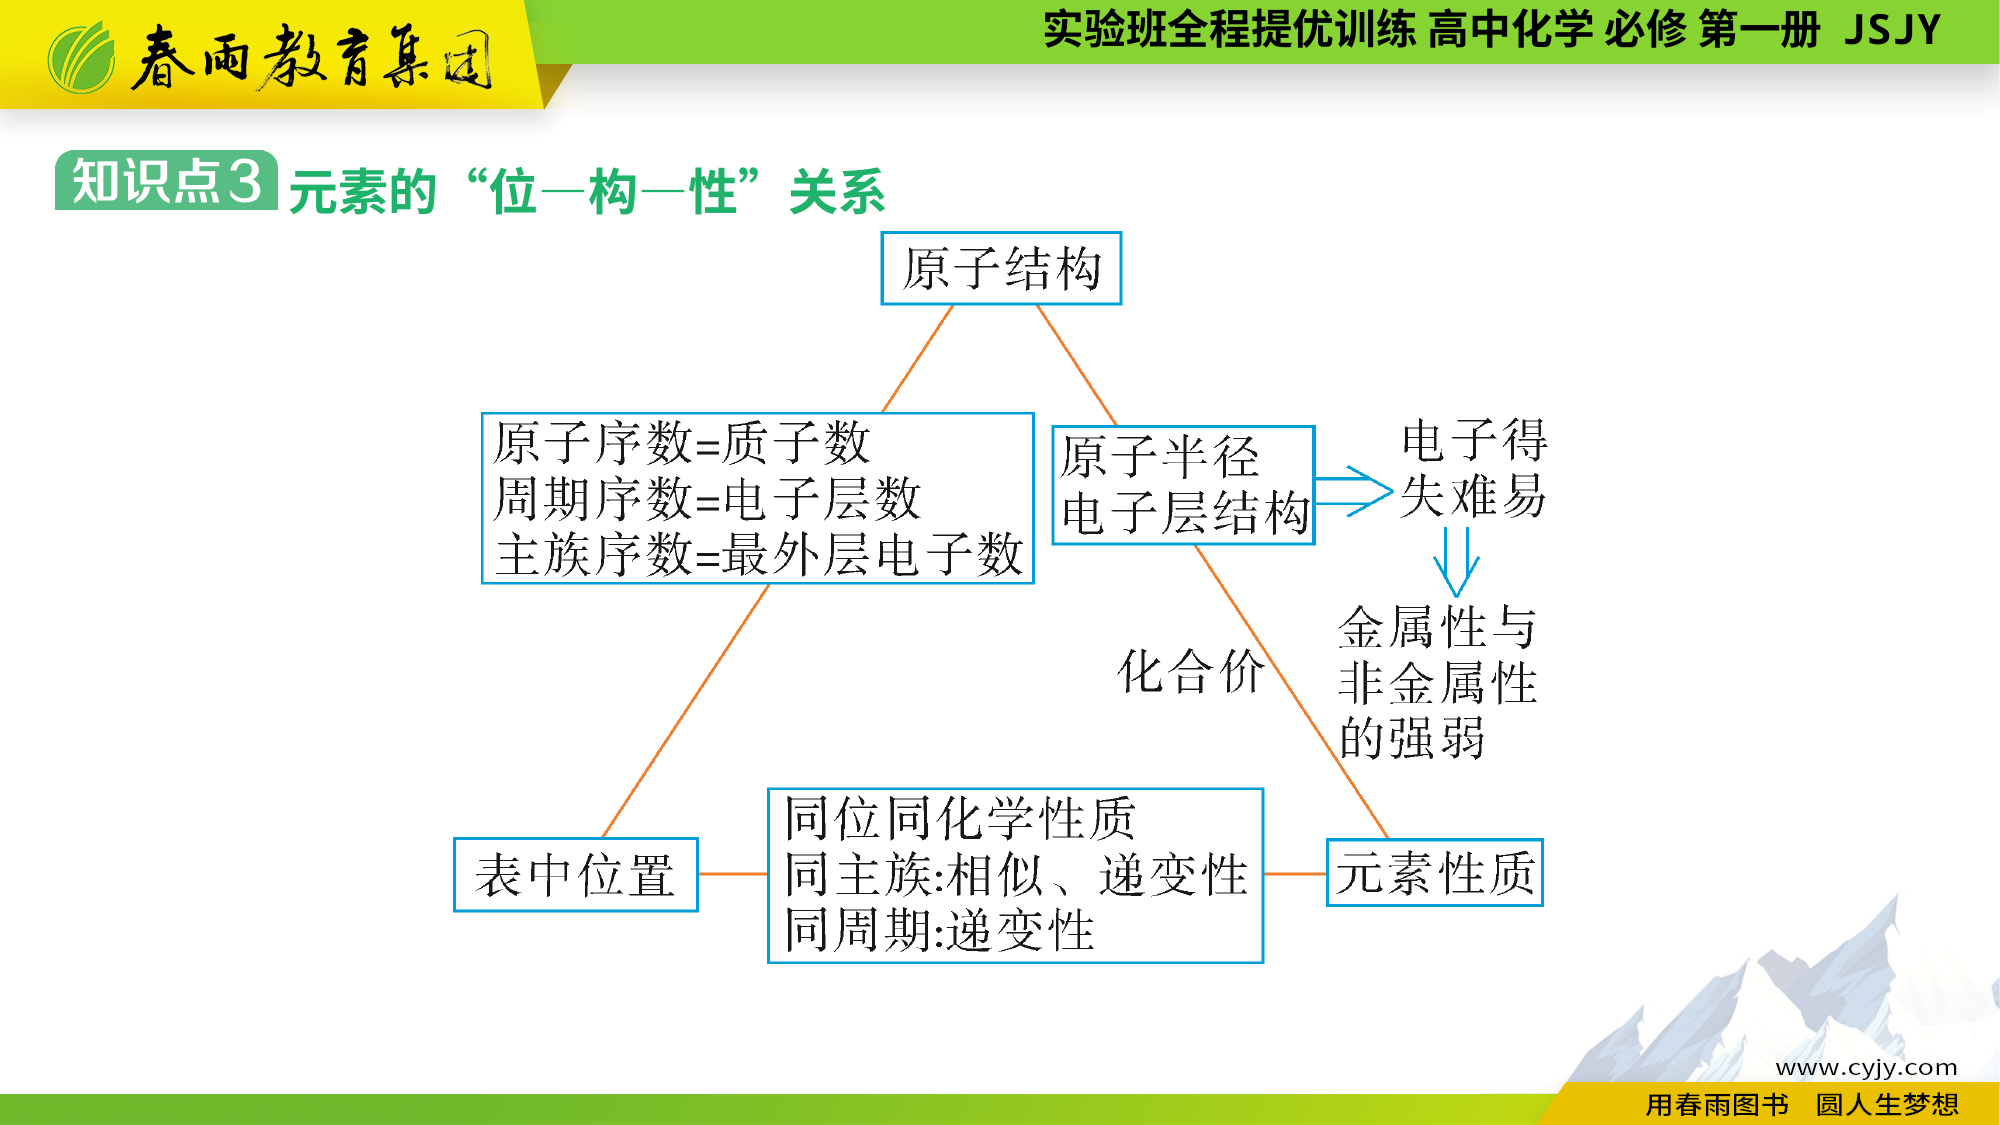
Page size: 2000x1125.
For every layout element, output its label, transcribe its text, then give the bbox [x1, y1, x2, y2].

list 元素的“位—构—性”关系 [59, 122, 1944, 217]
picture [0, 0, 2000, 1125]
